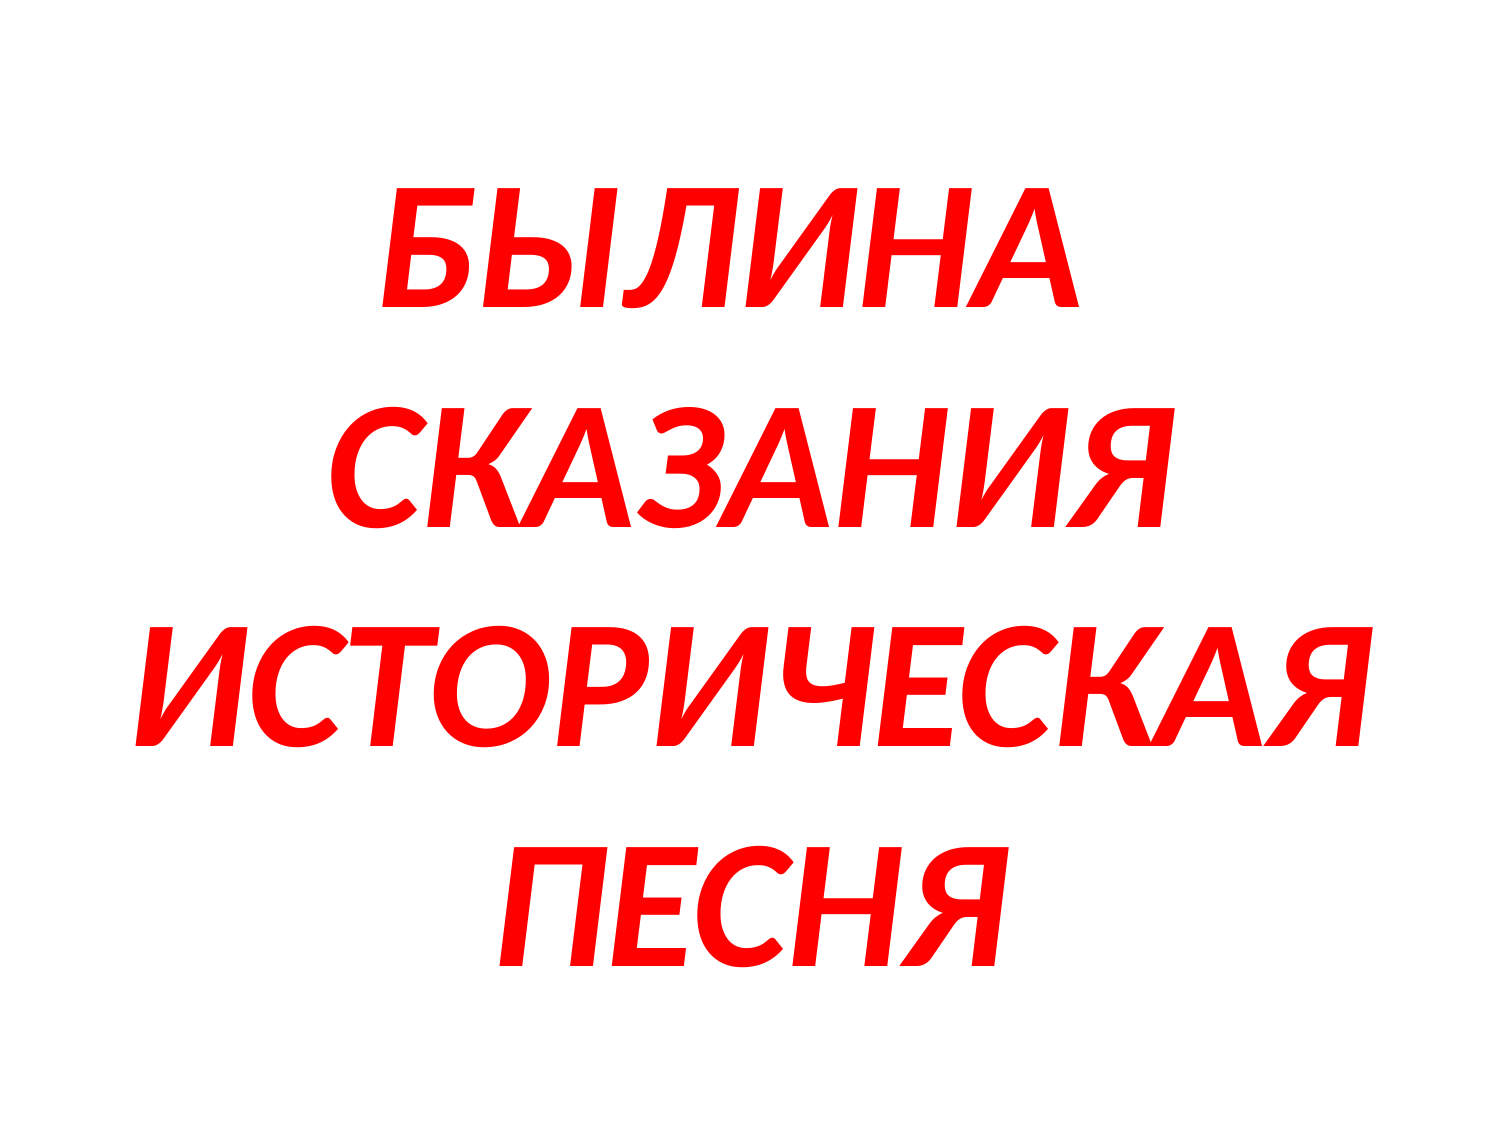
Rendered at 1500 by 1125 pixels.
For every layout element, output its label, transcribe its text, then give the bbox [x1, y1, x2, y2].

title БЫЛИНА СКАЗАНИЯ ИСТОРИЧЕСКАЯ ПЕСНЯ [75, 45, 1425, 1083]
